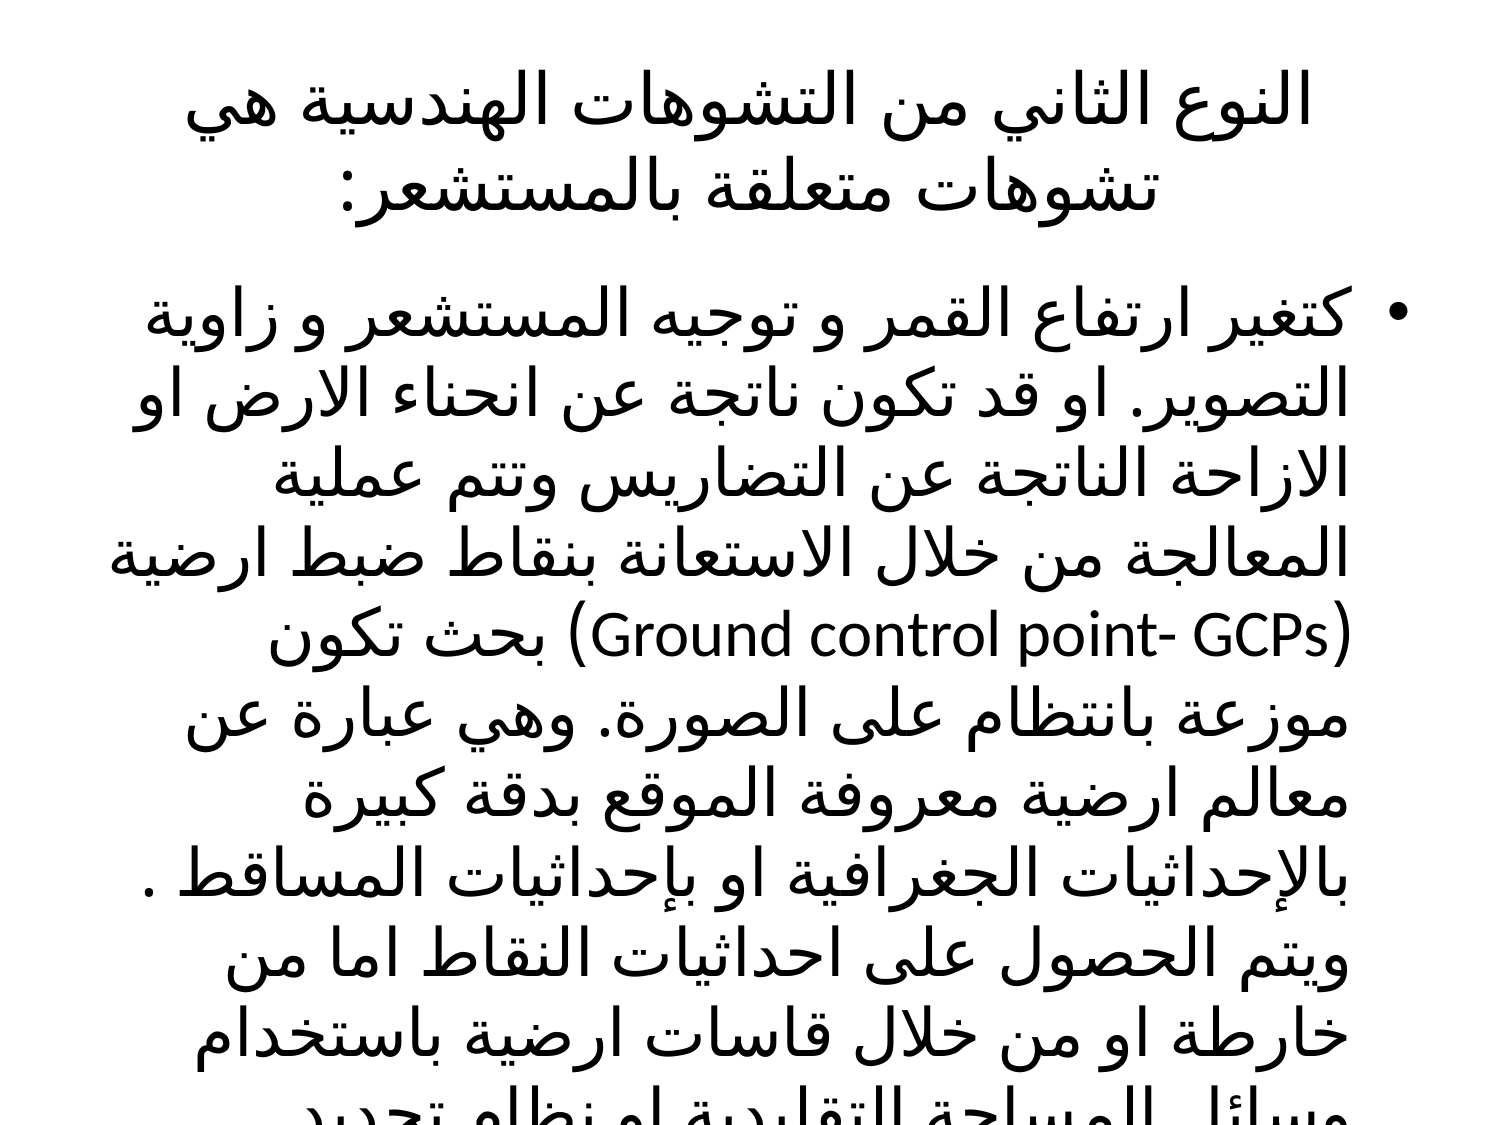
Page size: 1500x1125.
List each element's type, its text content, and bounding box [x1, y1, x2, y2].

title النوع الثاني من التشوهات الهندسية هي تشوهات متعلقة بالمستشعر: [75, 45, 1425, 233]
list كتغير ارتفاع القمر و توجيه المستشعر و زاوية التصوير. او قد تكون ناتجة عن انحناء الارض او الازاحة الناتجة عن التضاريس وتتم عملية المعالجة من خلال الاستعانة بنقاط ضبط ارضية (Ground control point- GCPs) بحث تكون موزعة بانتظام على الصورة. وهي عبارة عن معالم ارضية معروفة الموقع بدقة كبيرة بالإحداثيات الجغرافية او بإحداثيات المساقط . ويتم الحصول على احداثيات النقاط اما من خارطة او من خلال قاسات ارضية باستخدام وسائل المساحة التقليدية او نظام تحديد المواقع الكوني (GPS) [75, 262, 1425, 1005]
